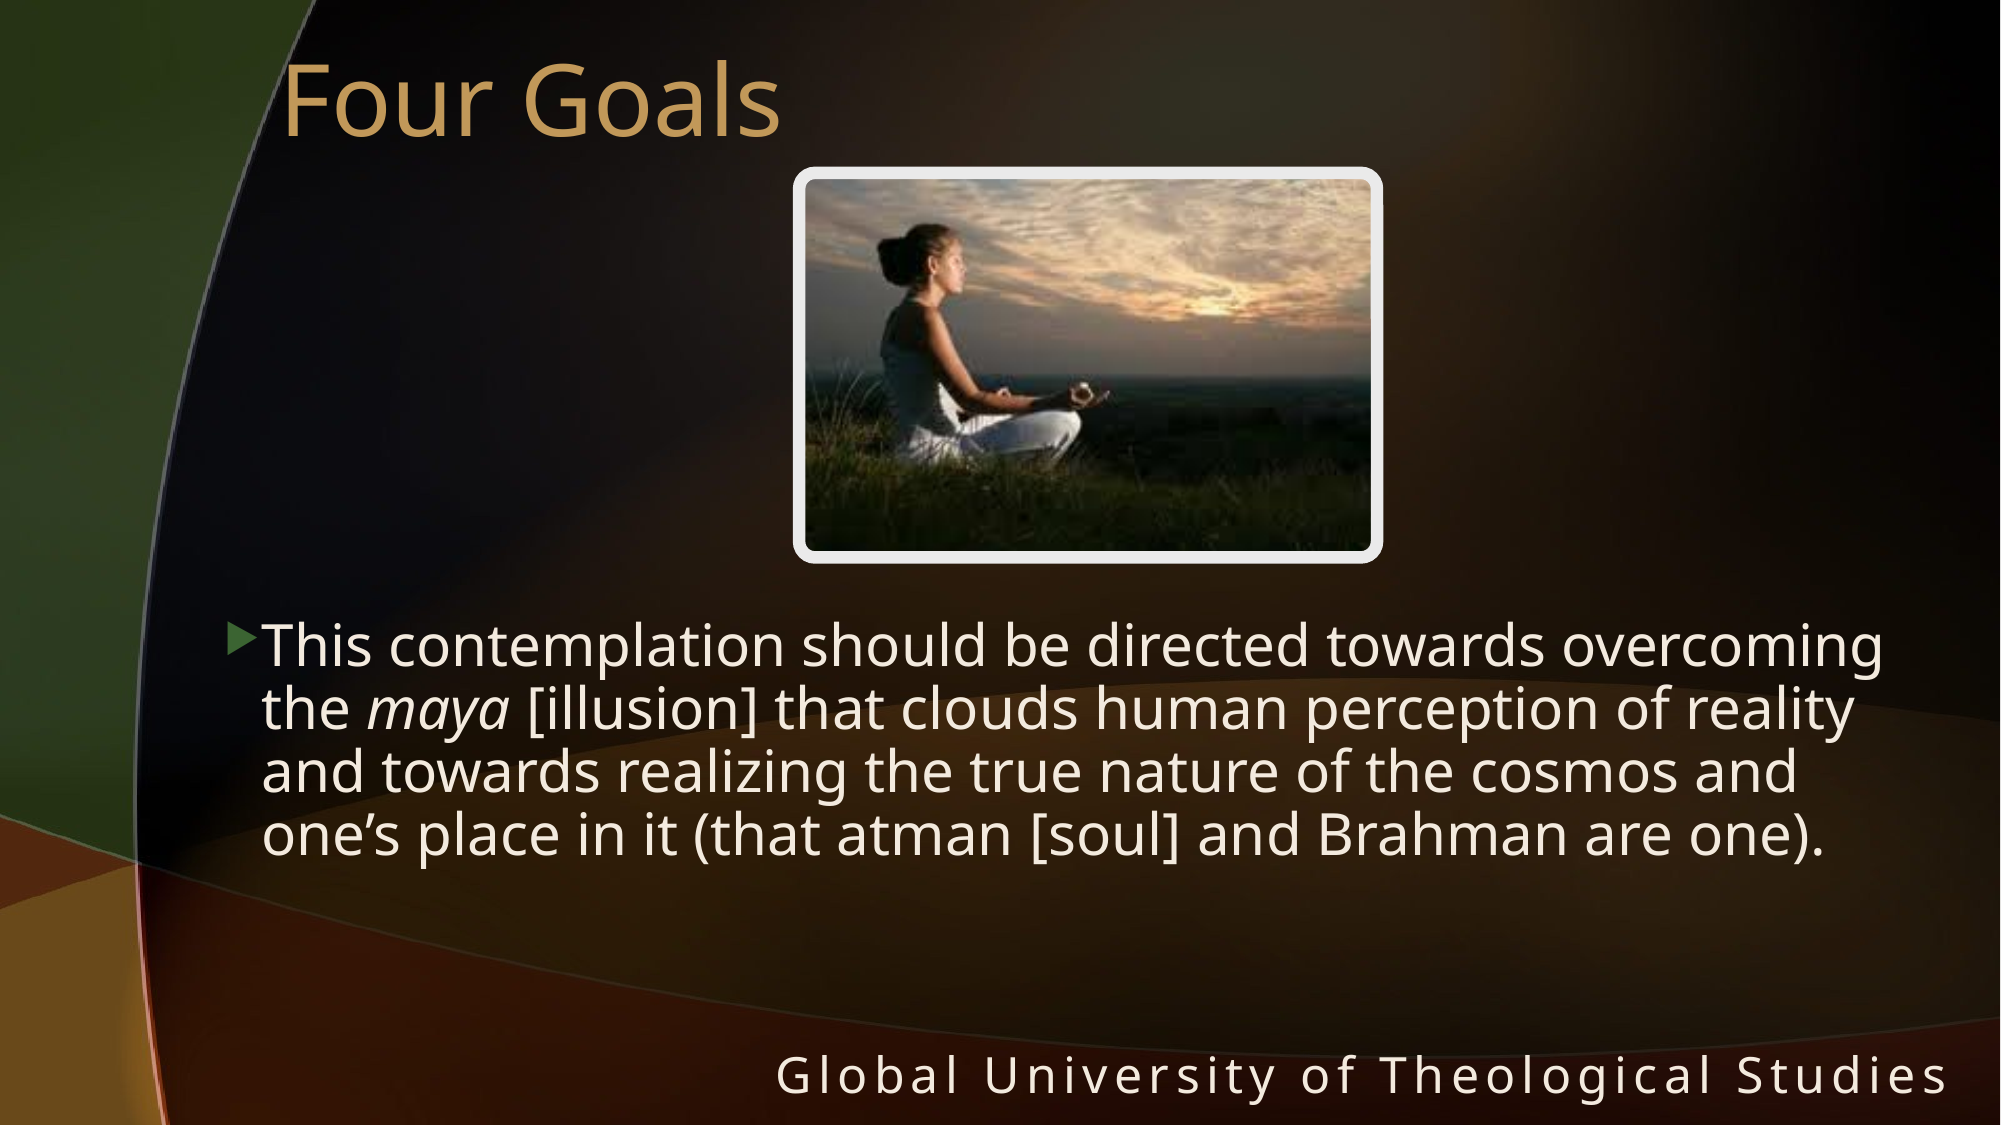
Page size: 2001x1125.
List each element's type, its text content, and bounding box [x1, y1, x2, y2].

picture [0, 0, 2001, 1125]
title Four Goals [264, 4, 1993, 188]
list This contemplation should be directed towards overcoming the maya [illusion] that clouds human perception of reality and towards realizing the true nature of the cosmos and one’s place in it (that atman [soul] and Brahman are one). [208, 199, 1956, 988]
text_box Global University of Theological Studies [760, 1042, 2000, 1124]
